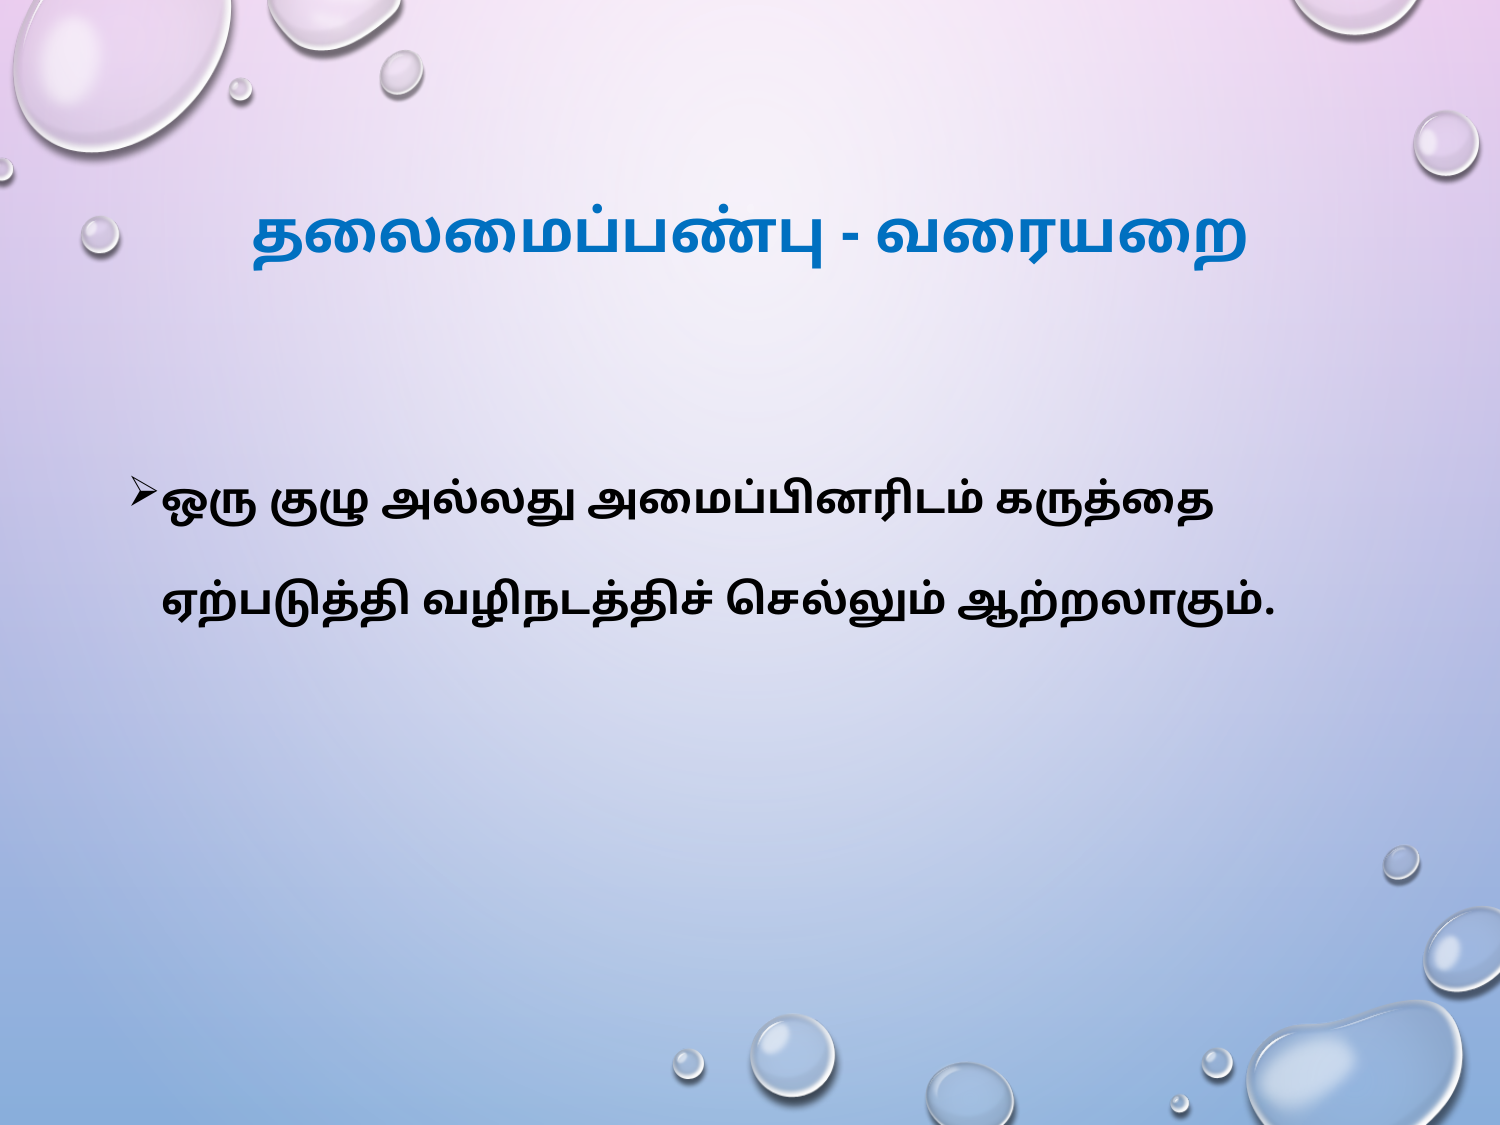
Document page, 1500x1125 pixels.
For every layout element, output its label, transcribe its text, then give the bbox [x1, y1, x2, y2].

list ஒரு குழு அல்லது அமைப்பினரிடம் கருத்தை ஏற்படுத்தி வழிநடத்திச் செல்லும் ஆற்றலாகும். [112, 413, 1388, 713]
title தலைமைப்பண்பு - வரையறை [112, 138, 1388, 400]
picture [0, 0, 1500, 1125]
